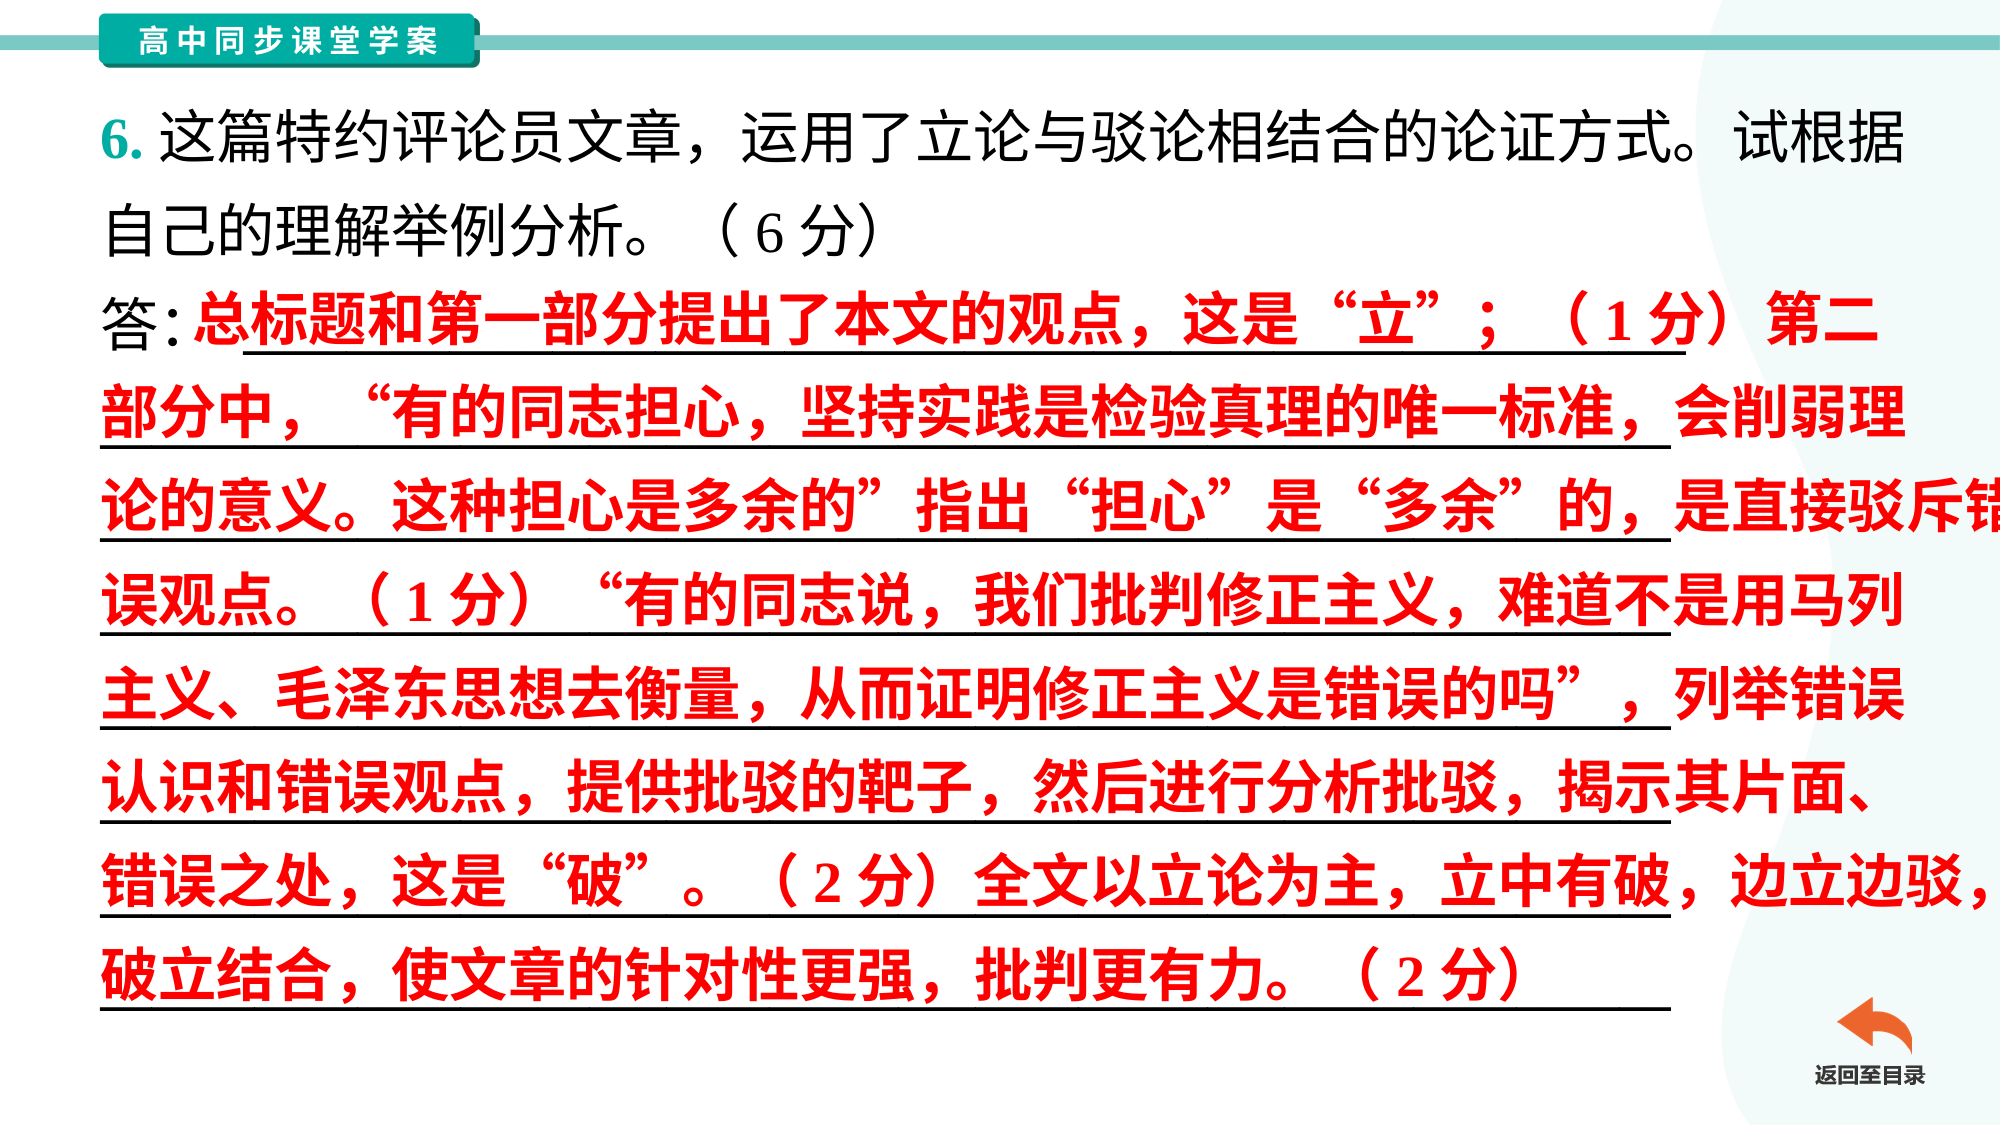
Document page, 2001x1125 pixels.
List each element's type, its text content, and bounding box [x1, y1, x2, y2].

picture [0, 0, 2000, 1125]
text_box 6.这篇特约评论员文章，运用了立论与驳论相结合的论证方式。试根据 自己的理解举例分析。（6分） 答： ________________________________________________________ _____________________________________________________________ _____________________________________________________________ _____________________________________________________________ _____________________________________________________________ _____________________________________________________________ _____________________________________________________________ _____________________________________________________________ [100, 76, 1899, 258]
text_box 6.这篇特约评论员文章，运用了立论与驳论相结合的论证方式。试根据 自己的理解举例分析。（6分） 答： ________________________________________________________ _____________________________________________________________ _____________________________________________________________ _____________________________________________________________ _____________________________________________________________ _____________________________________________________________ _____________________________________________________________ _____________________________________________________________ [100, 1008, 1899, 1015]
text_box 总标题和第一部分提出了本文的观点，这是“立”；（1分）第二 部分中，“有的同志担心，坚持实践是检验真理的唯一标准，会削弱理 论的意义。这种担心是多余的”指出“担心”是“多余”的，是直接驳斥错 误观点。（1分）“有的同志说，我们批判修正主义，难道不是用马列 主义、毛泽东思想去衡量，从而证明修正主义是错误的吗”，列举错误 认识和错误观点，提供批驳的靶子，然后进行分析批驳，揭示其片面、 错误之处，这是“破”。（2分）全文以立论为主，立中有破，边立边驳， 破立结合，使文章的针对性更强，批判更有力。（2分） [100, 258, 1899, 1008]
